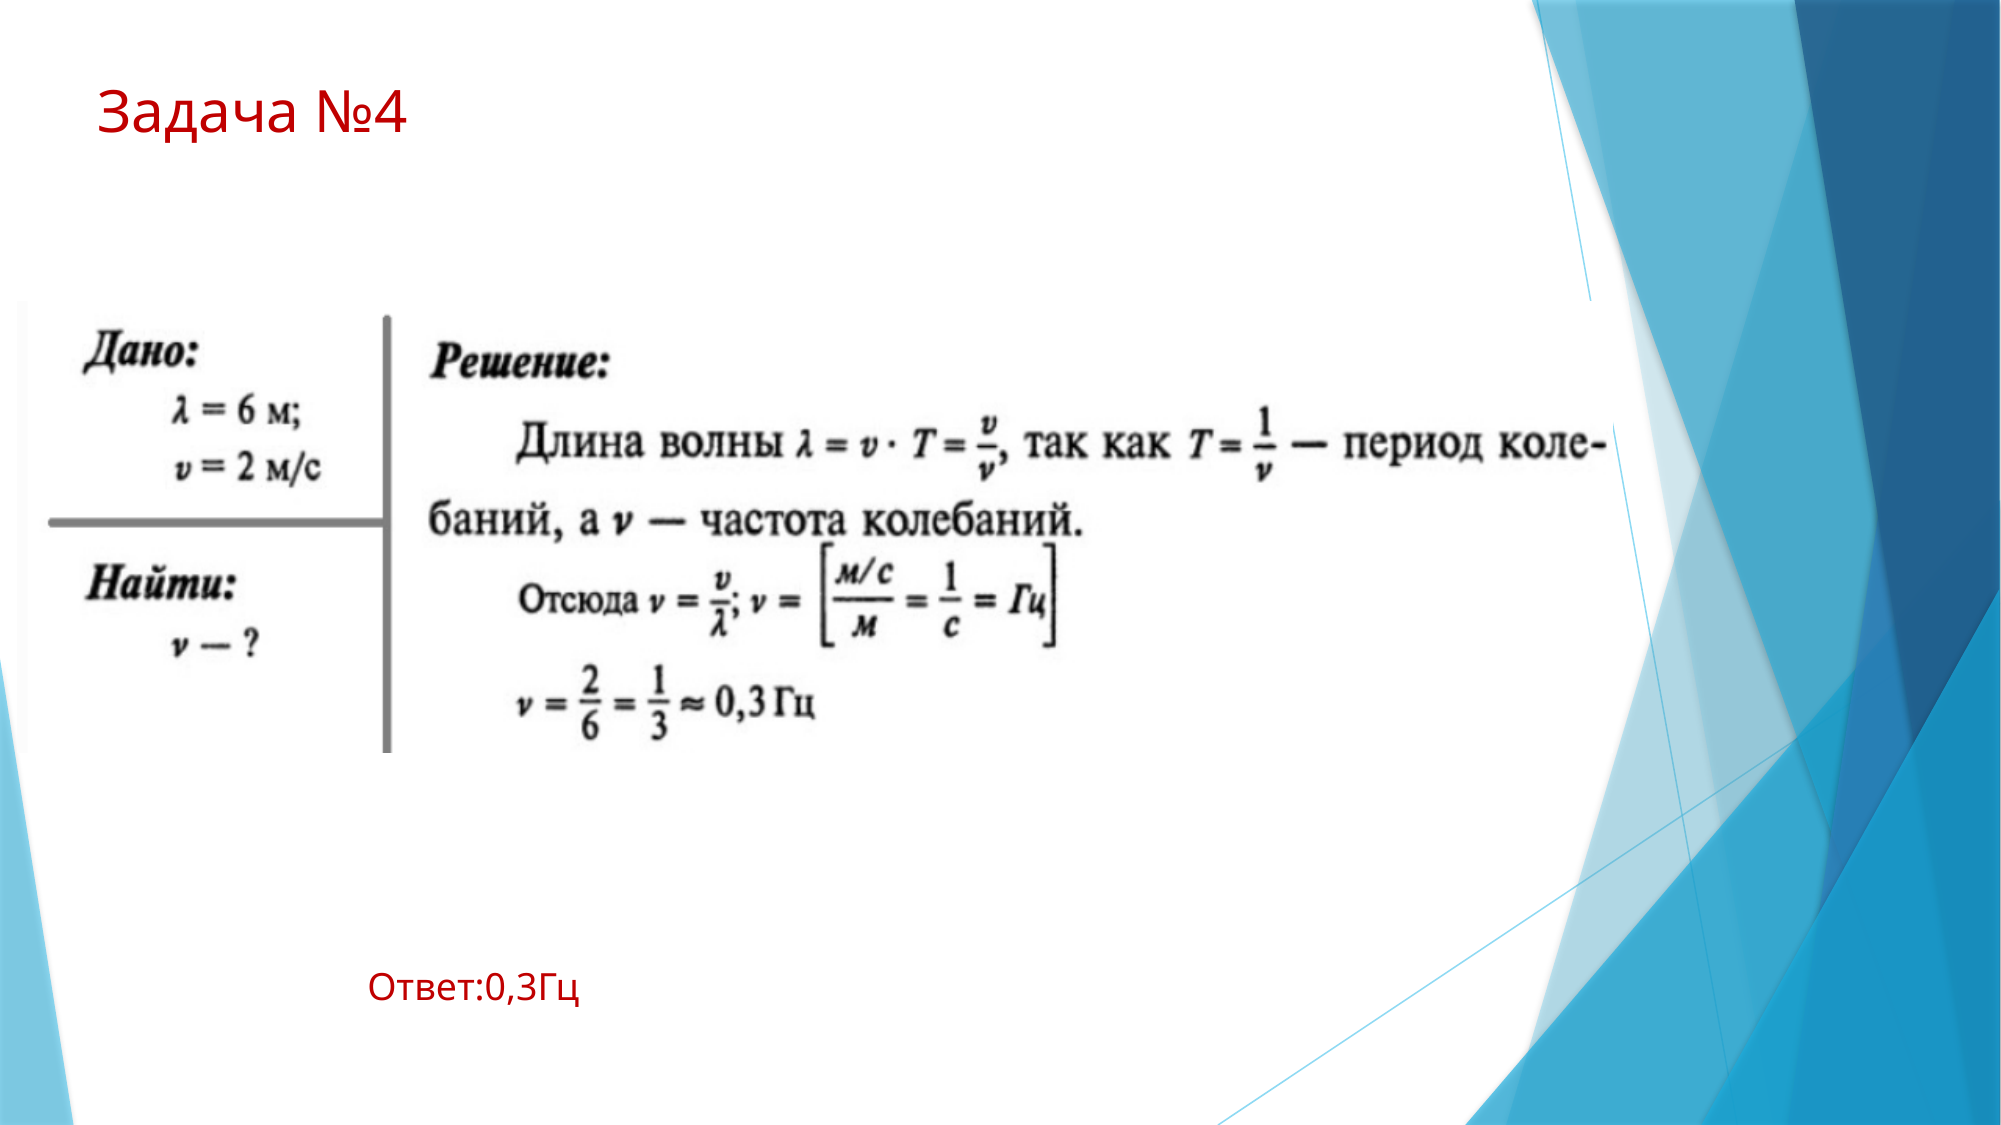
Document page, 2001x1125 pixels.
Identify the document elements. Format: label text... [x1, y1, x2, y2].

picture [17, 301, 1614, 753]
text_box Ответ:0,3Гц [352, 955, 595, 1016]
text_box Задача №4 [82, 66, 423, 152]
